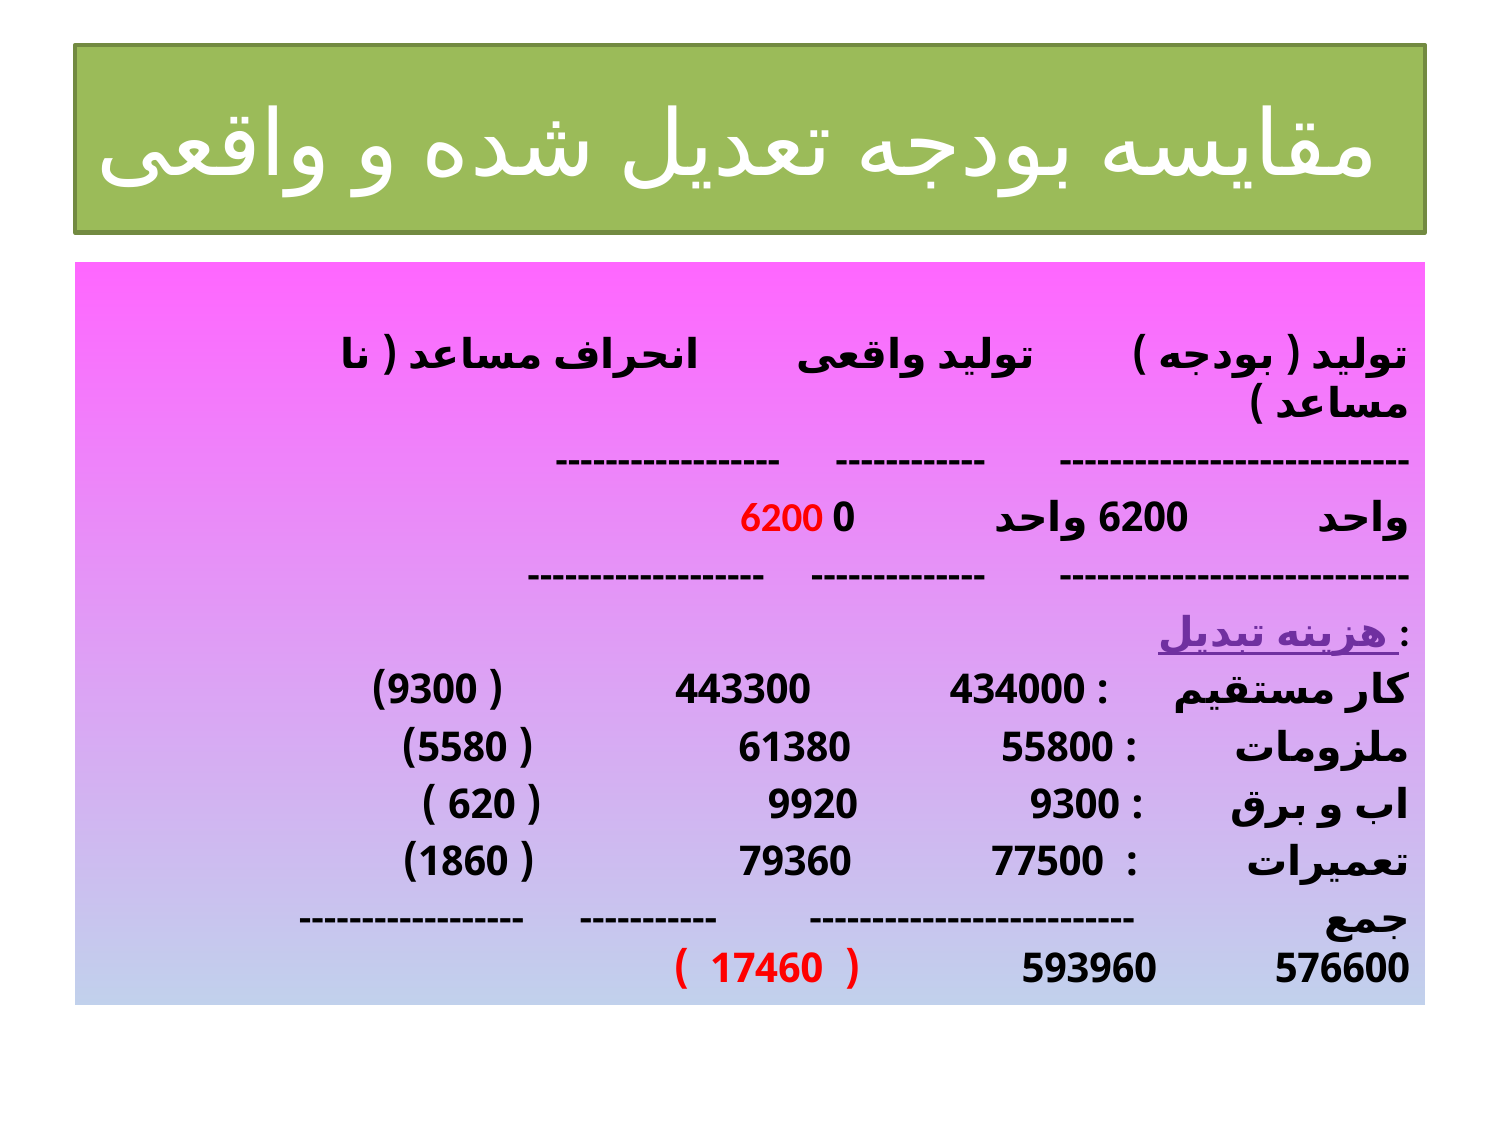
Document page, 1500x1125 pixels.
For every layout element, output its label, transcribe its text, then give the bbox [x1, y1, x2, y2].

title مقایسه بودجه تعدیل شده و واقعی [73, 43, 1427, 235]
list تولید ( بودجه ) تولید واقعی انحراف مساعد ( نا مساعد ) ------------------ ------------ ---------------------------- 6200 واحد 6200 واحد 0 ------------------- -------------- ---------------------------- هزینه تبدیل : کار مستقیم : 434000 443300 ( 9300) ملزومات : 55800 61380 ( 5580) اب و برق : 9300 9920 ( 620 ) تعمیرات : 77500 79360 ( 1860) ------------------ ----------- -------------------------- جمع 576600 593960 ( 17460 ) [75, 262, 1425, 1005]
